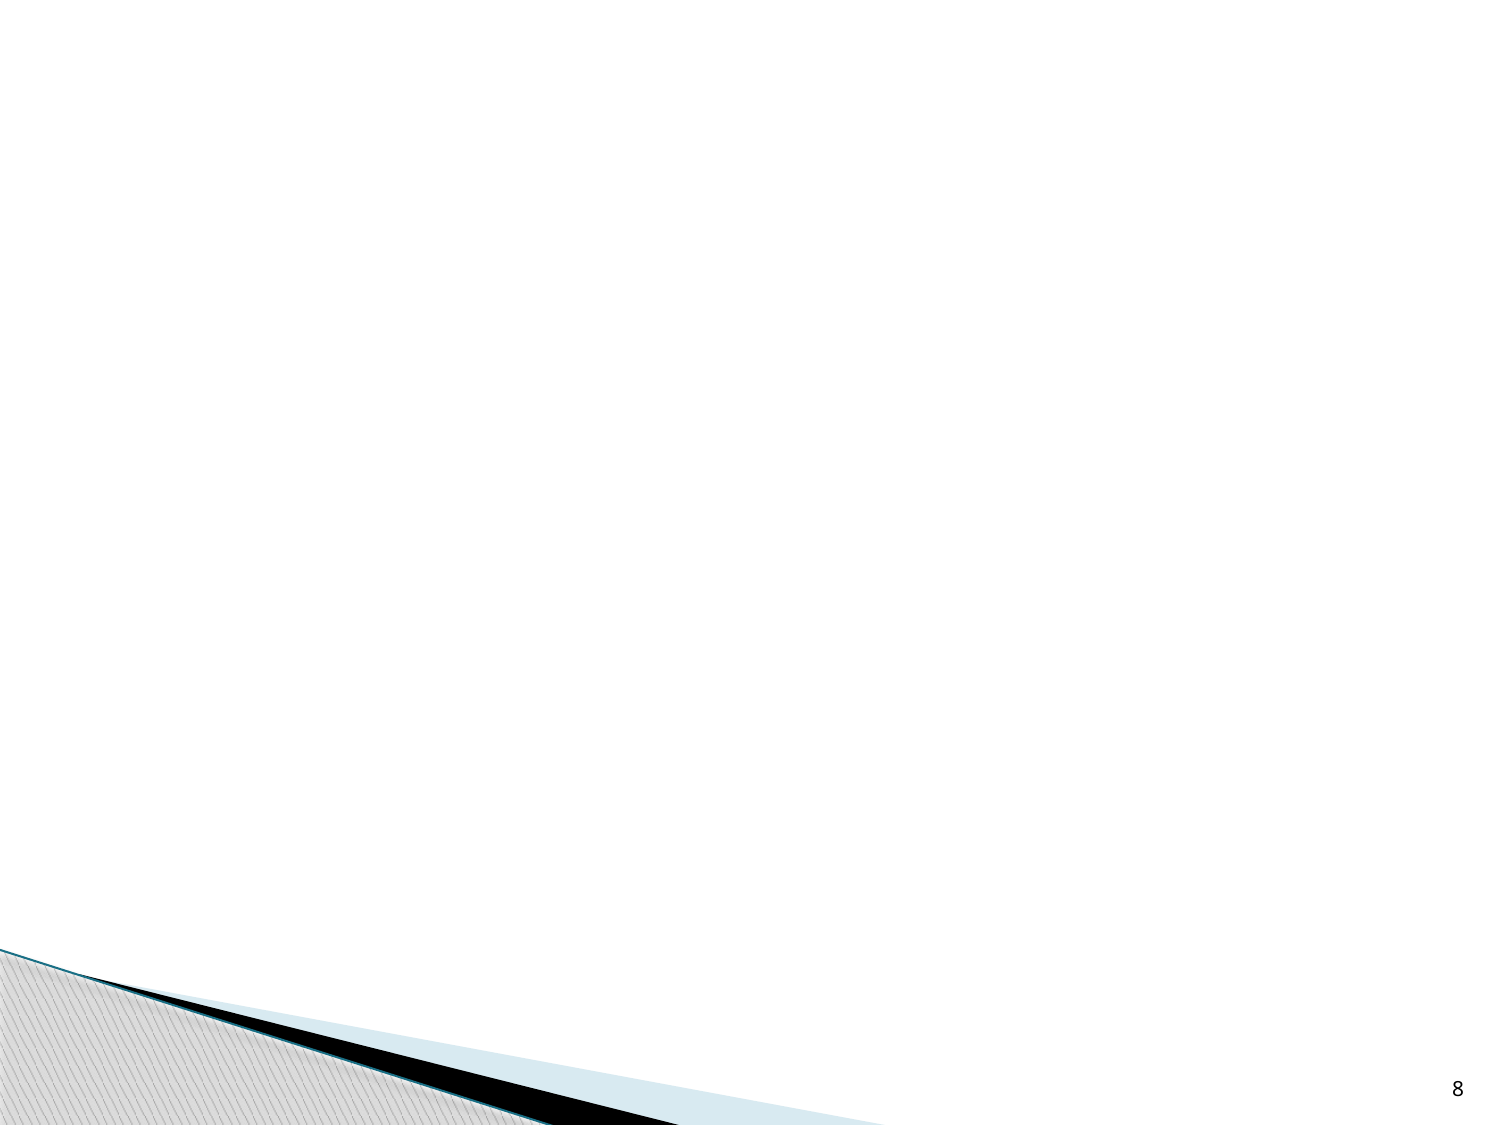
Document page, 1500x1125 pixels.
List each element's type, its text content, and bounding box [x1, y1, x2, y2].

slide_number 8 [1418, 1051, 1479, 1112]
